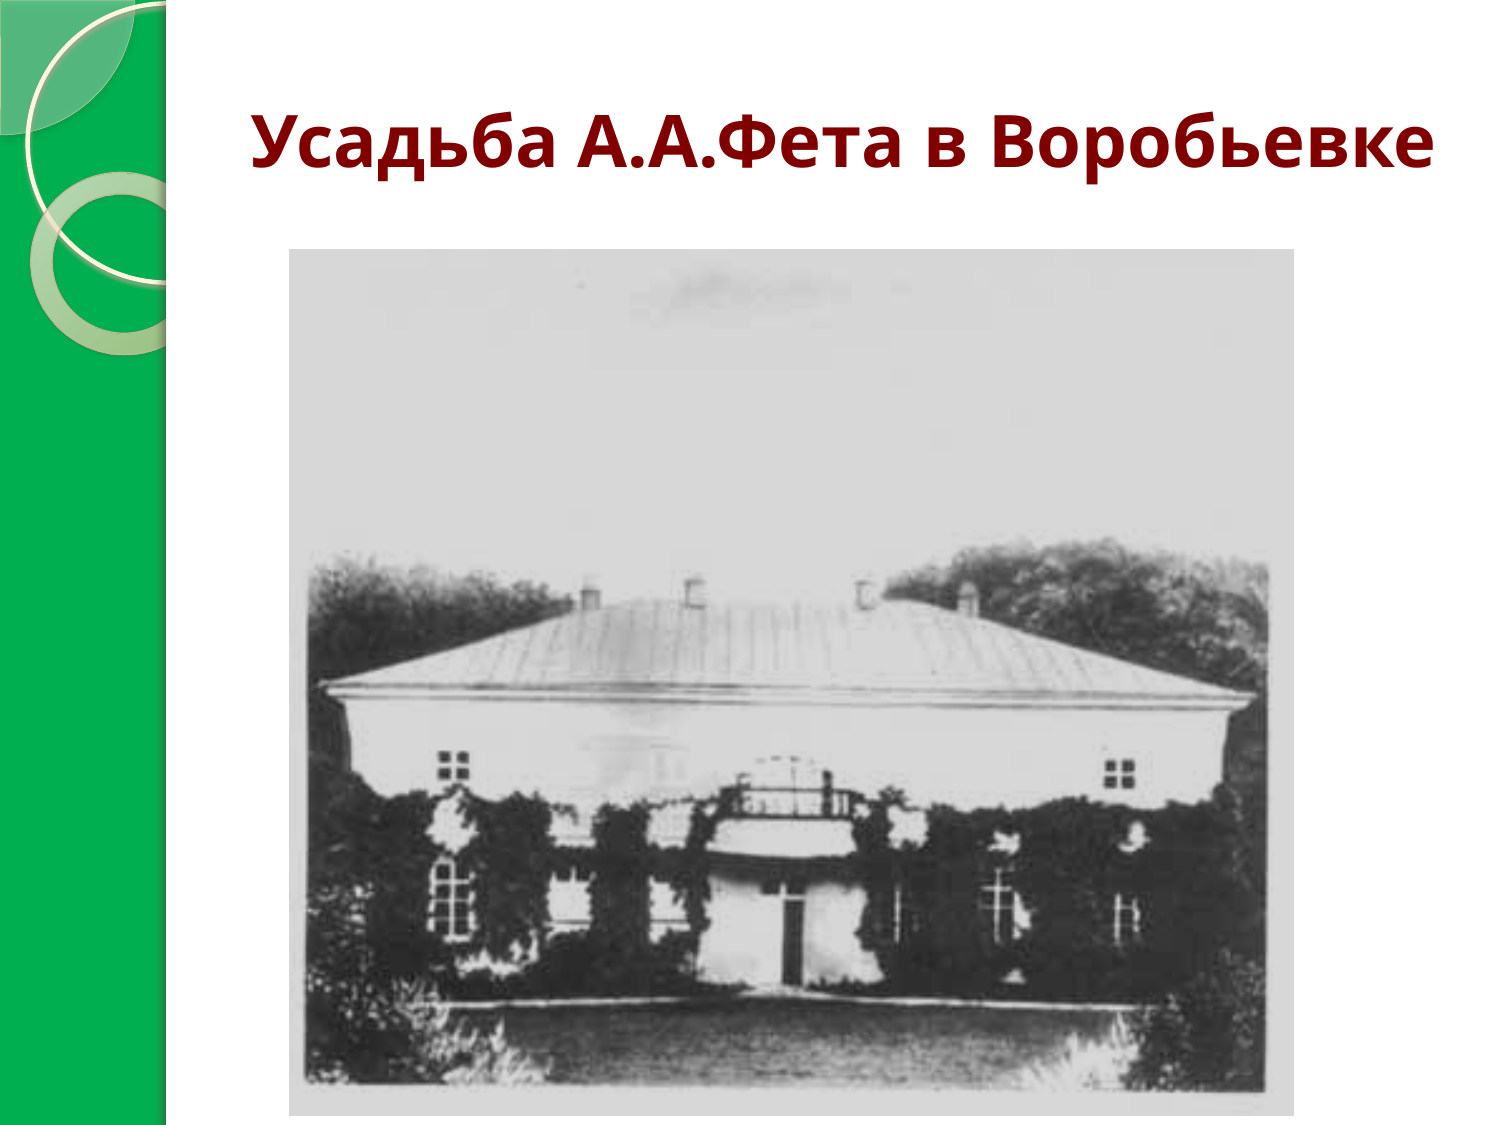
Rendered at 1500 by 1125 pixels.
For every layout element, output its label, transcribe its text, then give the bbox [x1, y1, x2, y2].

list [288, 248, 1294, 1116]
title Усадьба А.А.Фета в Воробьевке [235, 45, 1466, 233]
